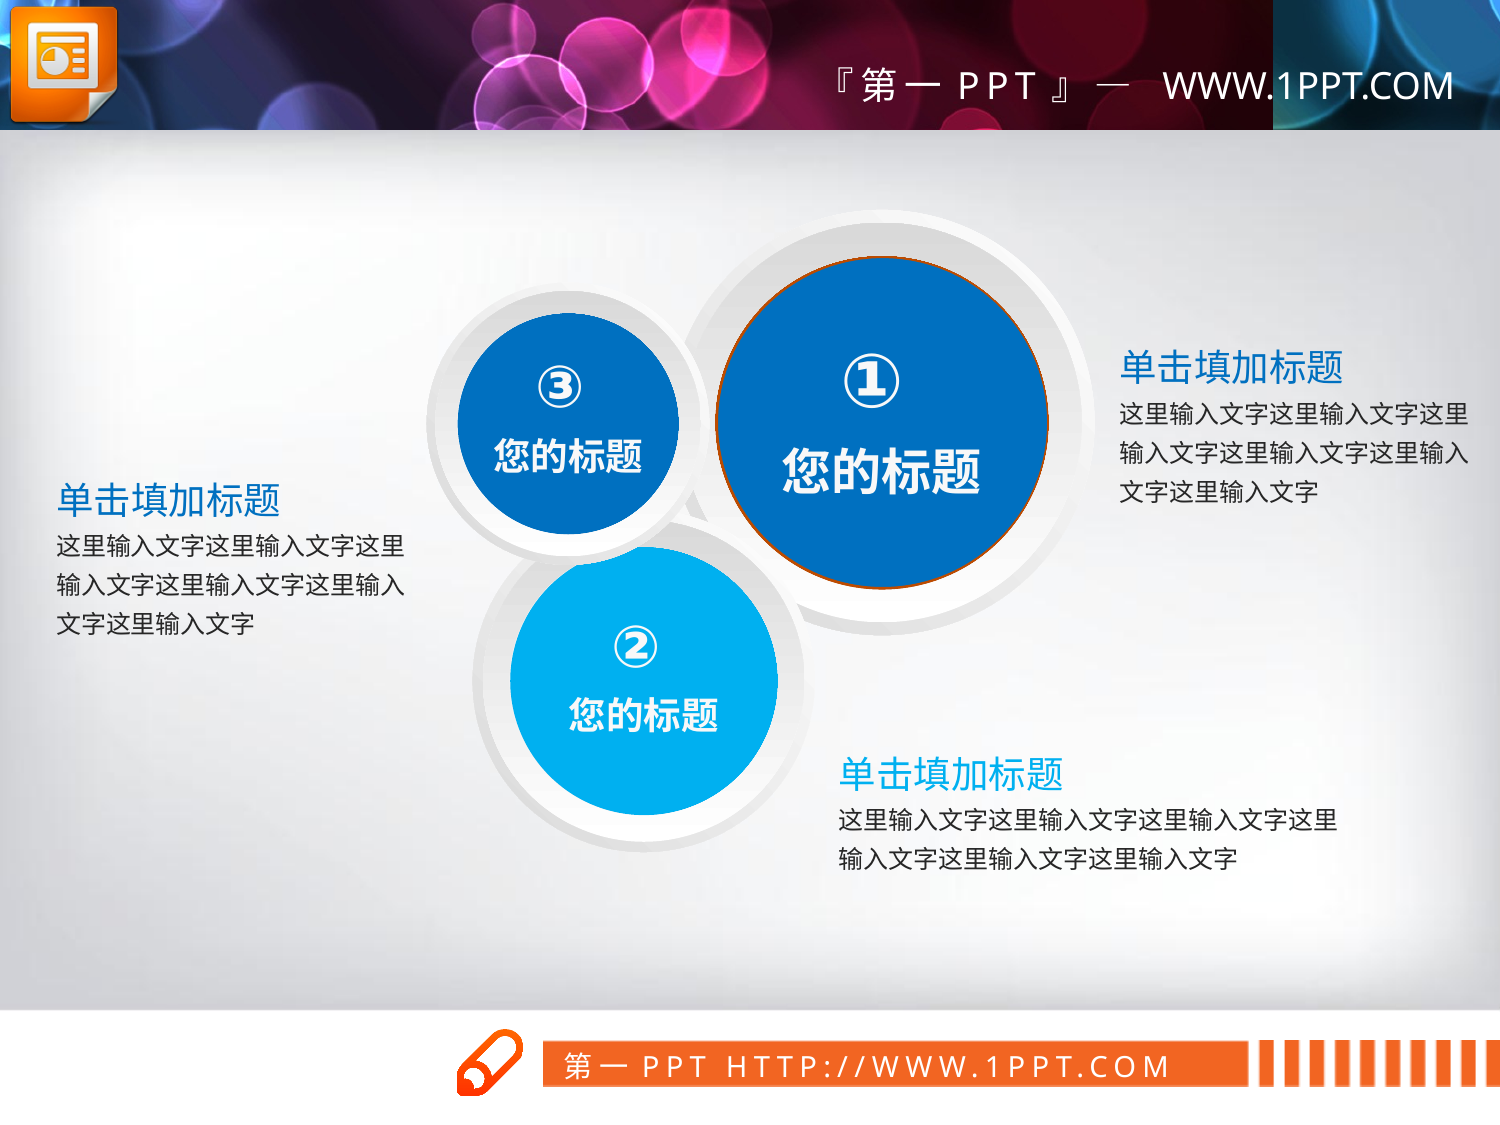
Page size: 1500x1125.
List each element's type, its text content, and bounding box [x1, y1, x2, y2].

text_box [464, 509, 823, 853]
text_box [419, 282, 717, 566]
text_box 单击填加标题 这里输入文字这里输入文字这里输入文字这里输入文字这里输入文字这里输入文字 [41, 456, 443, 692]
text_box 单击填加标题 这里输入文字这里输入文字这里输入文字这里输入文字这里输入文字这里输入文字 [1109, 323, 1500, 559]
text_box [659, 209, 1105, 636]
picture [0, 0, 1500, 1012]
text_box 单击填加标题 这里输入文字这里输入文字这里输入文字这里输入文字这里输入文字这里输入文字 [824, 729, 1377, 927]
picture [543, 1040, 1500, 1087]
